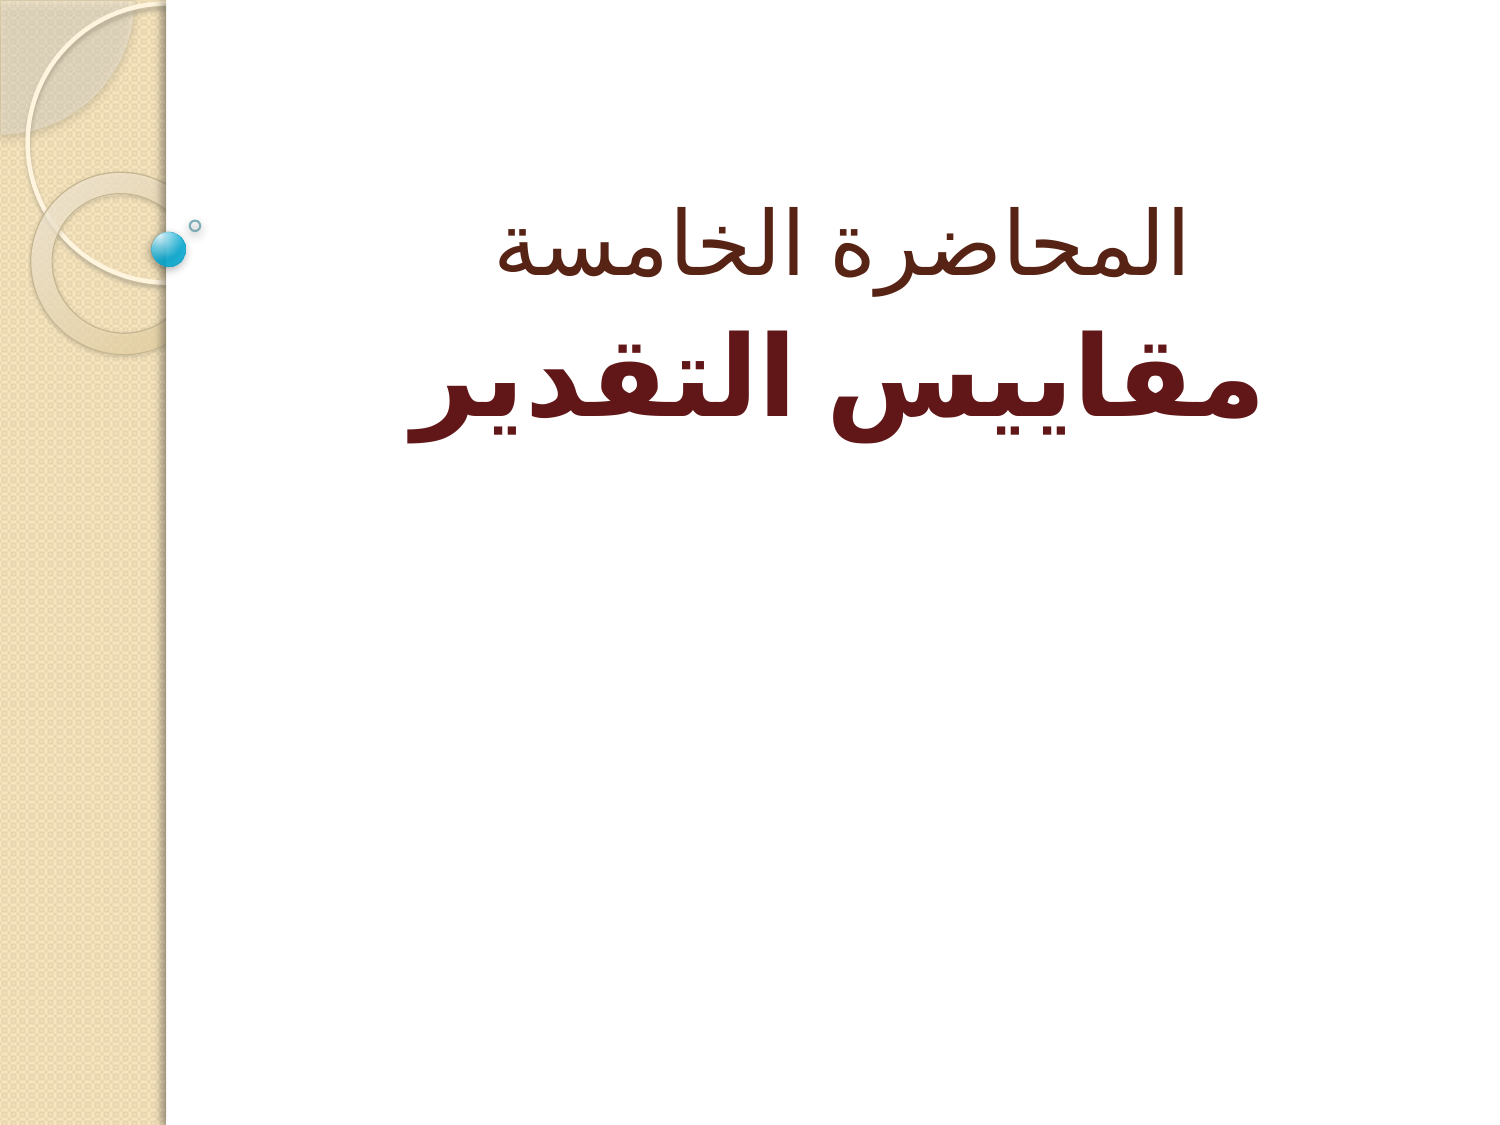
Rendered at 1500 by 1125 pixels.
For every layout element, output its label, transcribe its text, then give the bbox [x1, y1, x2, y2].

title المحاضرة الخامسة [234, 59, 1450, 301]
subtitle مقاييس التقدير [234, 303, 1450, 591]
